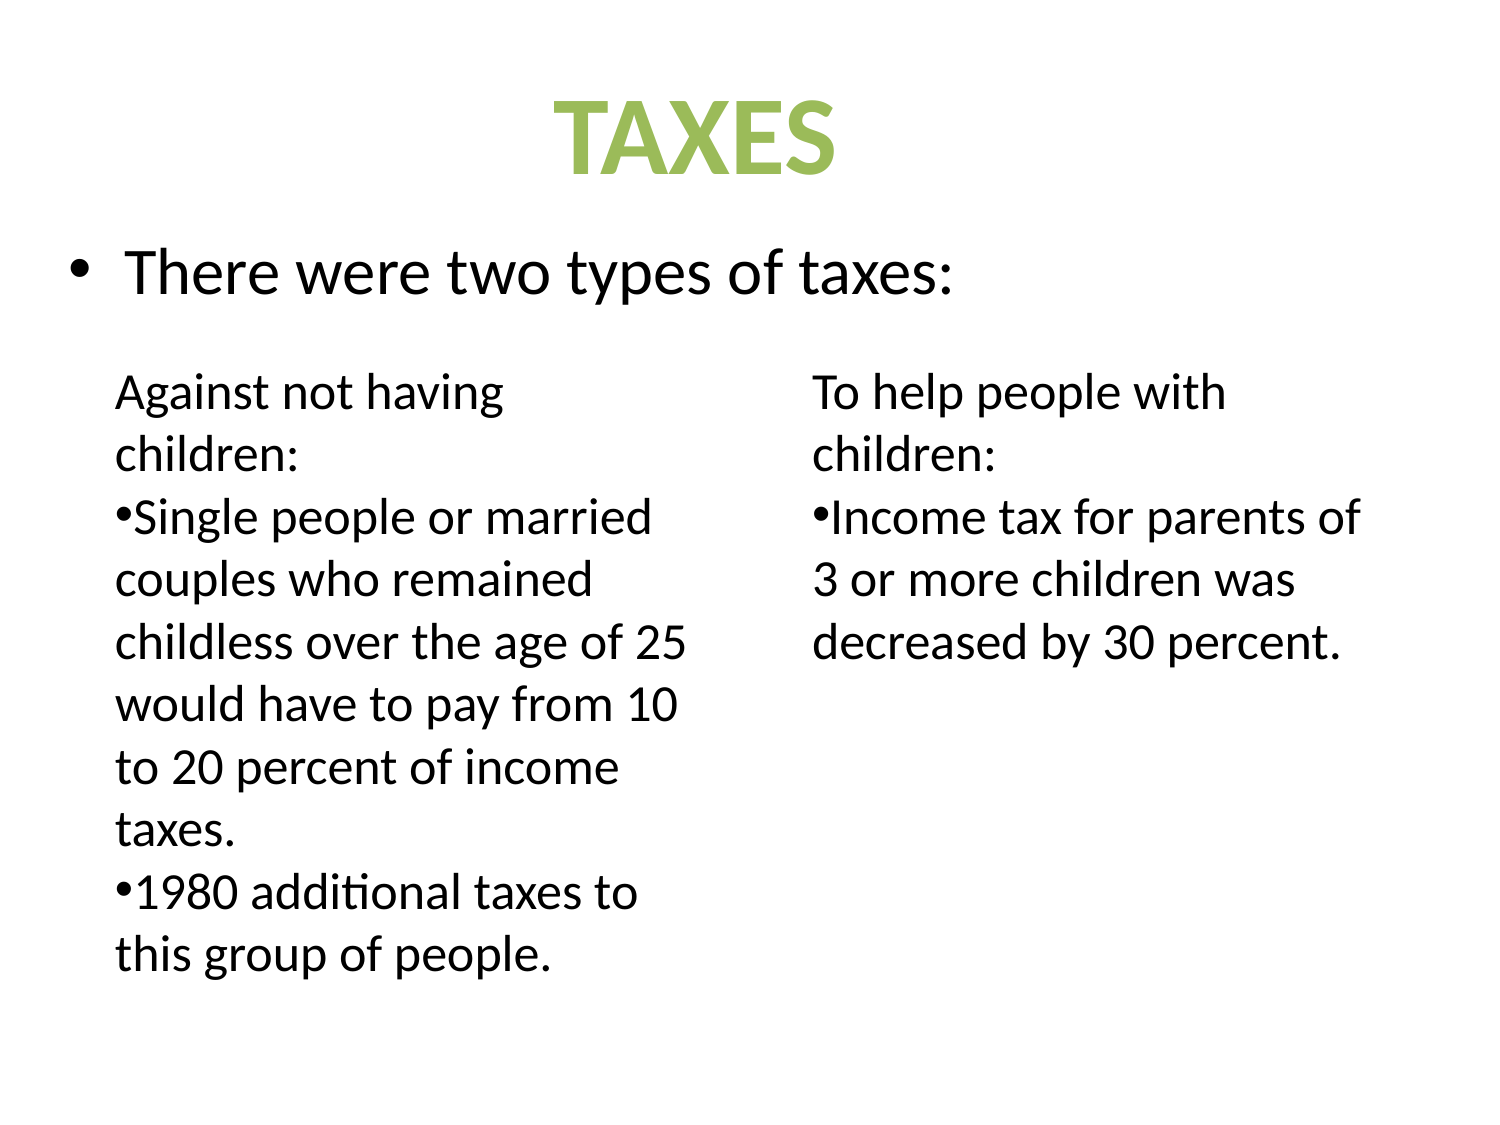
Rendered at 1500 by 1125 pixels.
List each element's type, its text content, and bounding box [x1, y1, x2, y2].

list There were two types of taxes: [53, 219, 1404, 331]
text_box Against not having children: Single people or married couples who remained childless over the age of 25 would have to pay from 10 to 20 percent of income taxes. 1980 additional taxes to this group of people. [100, 349, 715, 1102]
text_box TAXES [538, 54, 853, 205]
text_box To help people with children: Income tax for parents of 3 or more children was decreased by 30 percent. [797, 349, 1412, 677]
